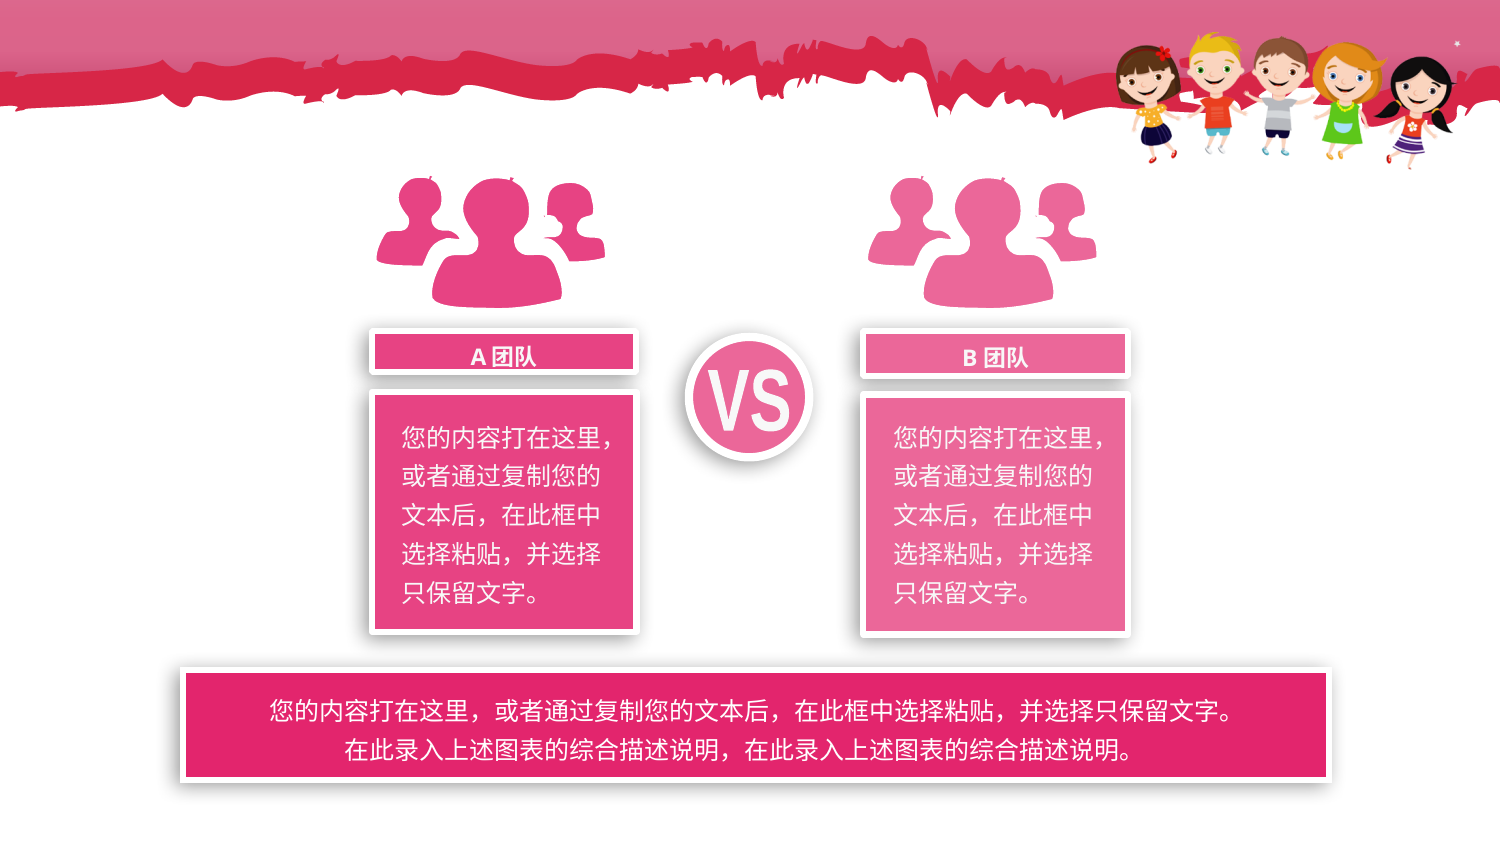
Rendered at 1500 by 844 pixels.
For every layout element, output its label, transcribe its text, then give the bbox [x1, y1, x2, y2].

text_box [688, 336, 810, 458]
picture [0, 0, 1500, 170]
text_box 您的内容打在这里，或者通过复制您的文本后，在此框中选择粘贴，并选择只保留文字。 [883, 407, 1114, 613]
text_box A团队 [371, 331, 637, 373]
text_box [863, 173, 1101, 313]
text_box [863, 394, 1128, 635]
text_box [371, 391, 637, 632]
text_box [182, 669, 1330, 781]
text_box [371, 173, 609, 313]
text_box 您的内容打在这里，或者通过复制您的文本后，在此框中选择粘贴，并选择只保留文字。在此录入上述图表的综合描述说明，在此录入上述图表的综合描述说明。 [253, 683, 1236, 767]
text_box 您的内容打在这里，或者通过复制您的文本后，在此框中选择粘贴，并选择只保留文字。 [391, 407, 622, 613]
text_box B团队 [863, 331, 1128, 376]
